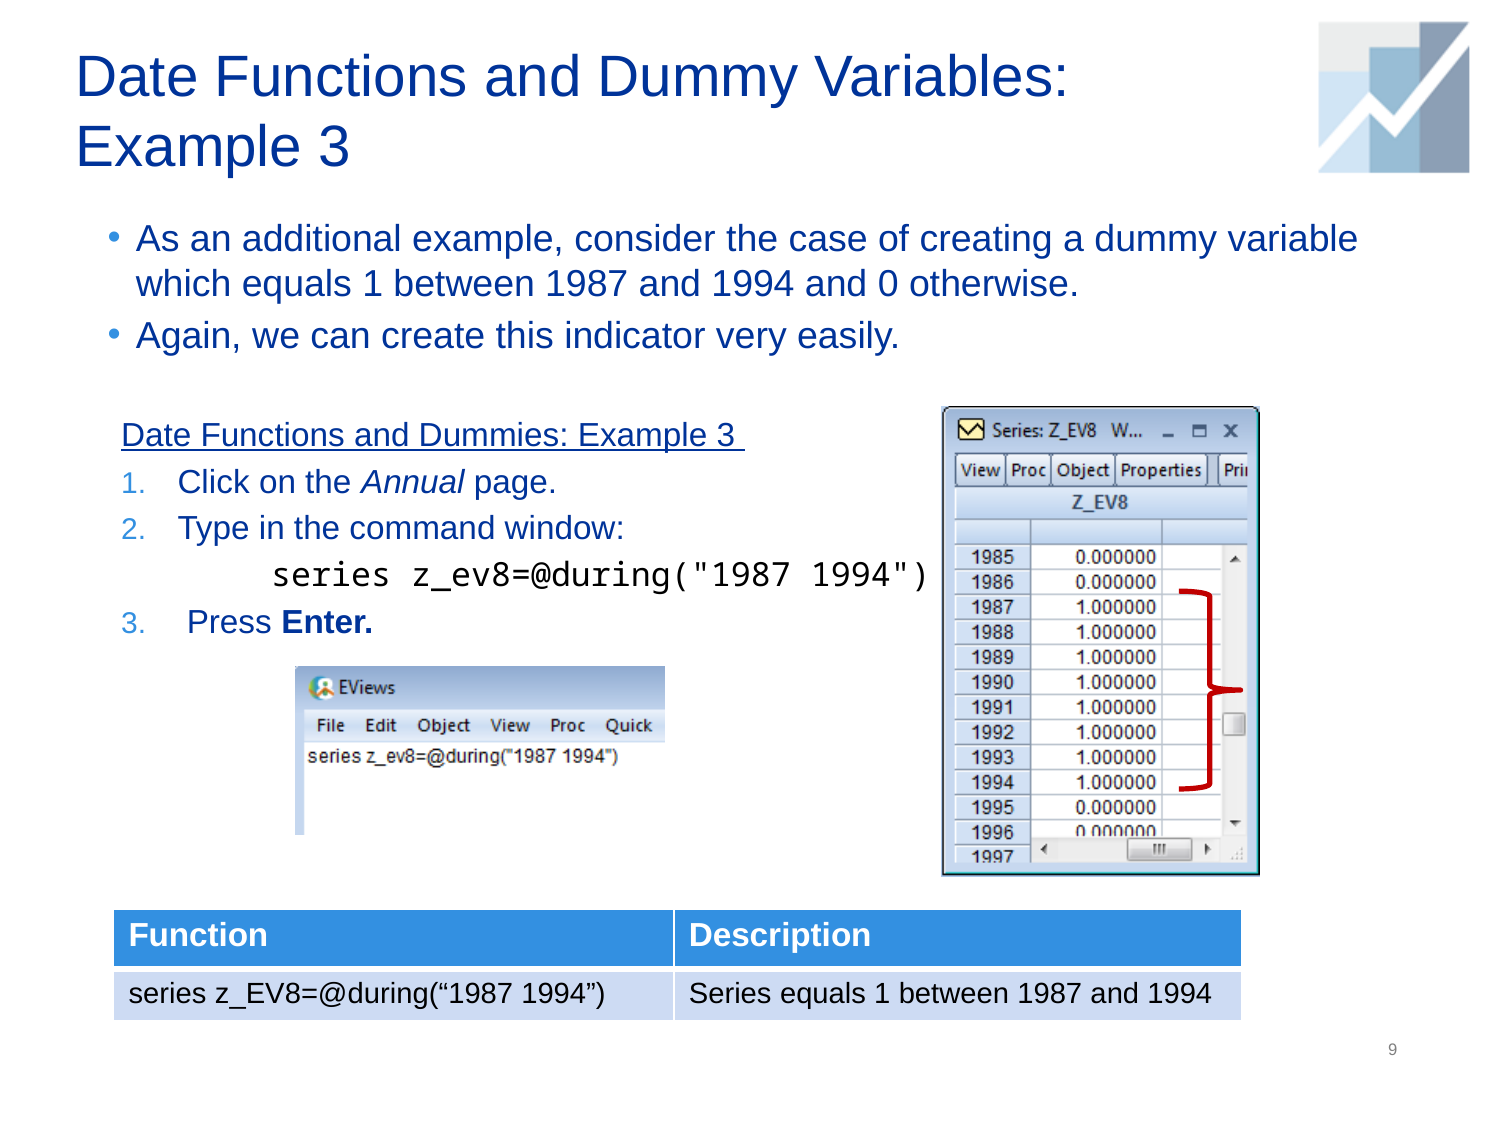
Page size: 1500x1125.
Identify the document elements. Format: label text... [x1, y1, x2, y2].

slide_number 9 [1262, 1015, 1413, 1067]
picture [295, 665, 665, 836]
picture [1300, 11, 1479, 181]
text_box Date Functions and Dummies: Example 3 Click on the Annual page. Type in the command window: series z_ev8=@during("1987 1994") Press Enter. [106, 406, 938, 689]
table_header Function [114, 910, 673, 966]
text_box Date Functions and Dummy Variables: Example 3 [60, 0, 1295, 186]
picture [940, 405, 1261, 877]
table_cell Series equals 1 between 1987 and 1994 [675, 972, 1241, 1020]
table_cell series z_EV8=@during(“1987 1994”) [114, 972, 673, 1020]
table_header Description [675, 910, 1241, 966]
text_box As an additional example, consider the case of creating a dummy variable which equals 1 between 1987 and 1994 and 0 otherwise. Again, we can create this indicator very easily. [92, 206, 1453, 421]
